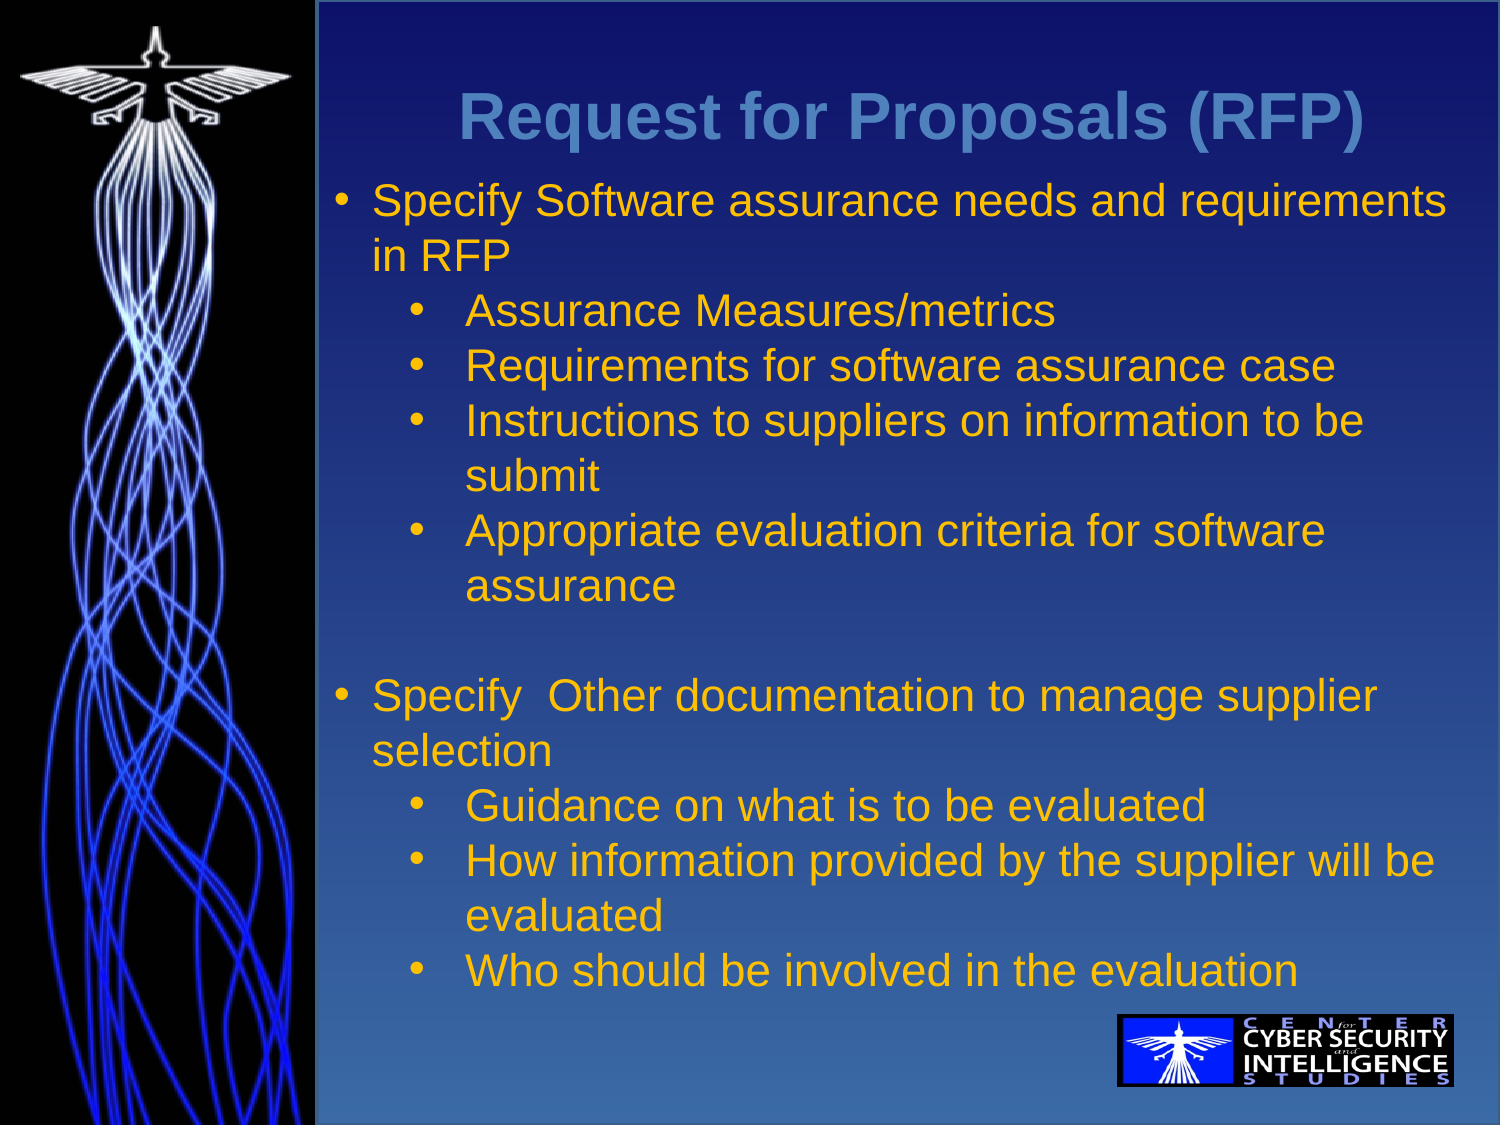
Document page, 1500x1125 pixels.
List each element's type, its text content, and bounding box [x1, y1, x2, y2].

text_box Specify Software assurance needs and requirements in RFP Assurance Measures/metrics Requirements for software assurance case Instructions to suppliers on information to be submit Appropriate evaluation criteria for software assurance Specify Other documentation to manage supplier selection Guidance on what is to be evaluated How information provided by the supplier will be evaluated Who should be involved in the evaluation [320, 162, 1500, 875]
text_box [317, 0, 1500, 162]
picture [1117, 1013, 1455, 1087]
text_box [320, 875, 1500, 1125]
title Request for Proposals (RFP) [362, 62, 1463, 163]
picture [0, 0, 316, 1125]
